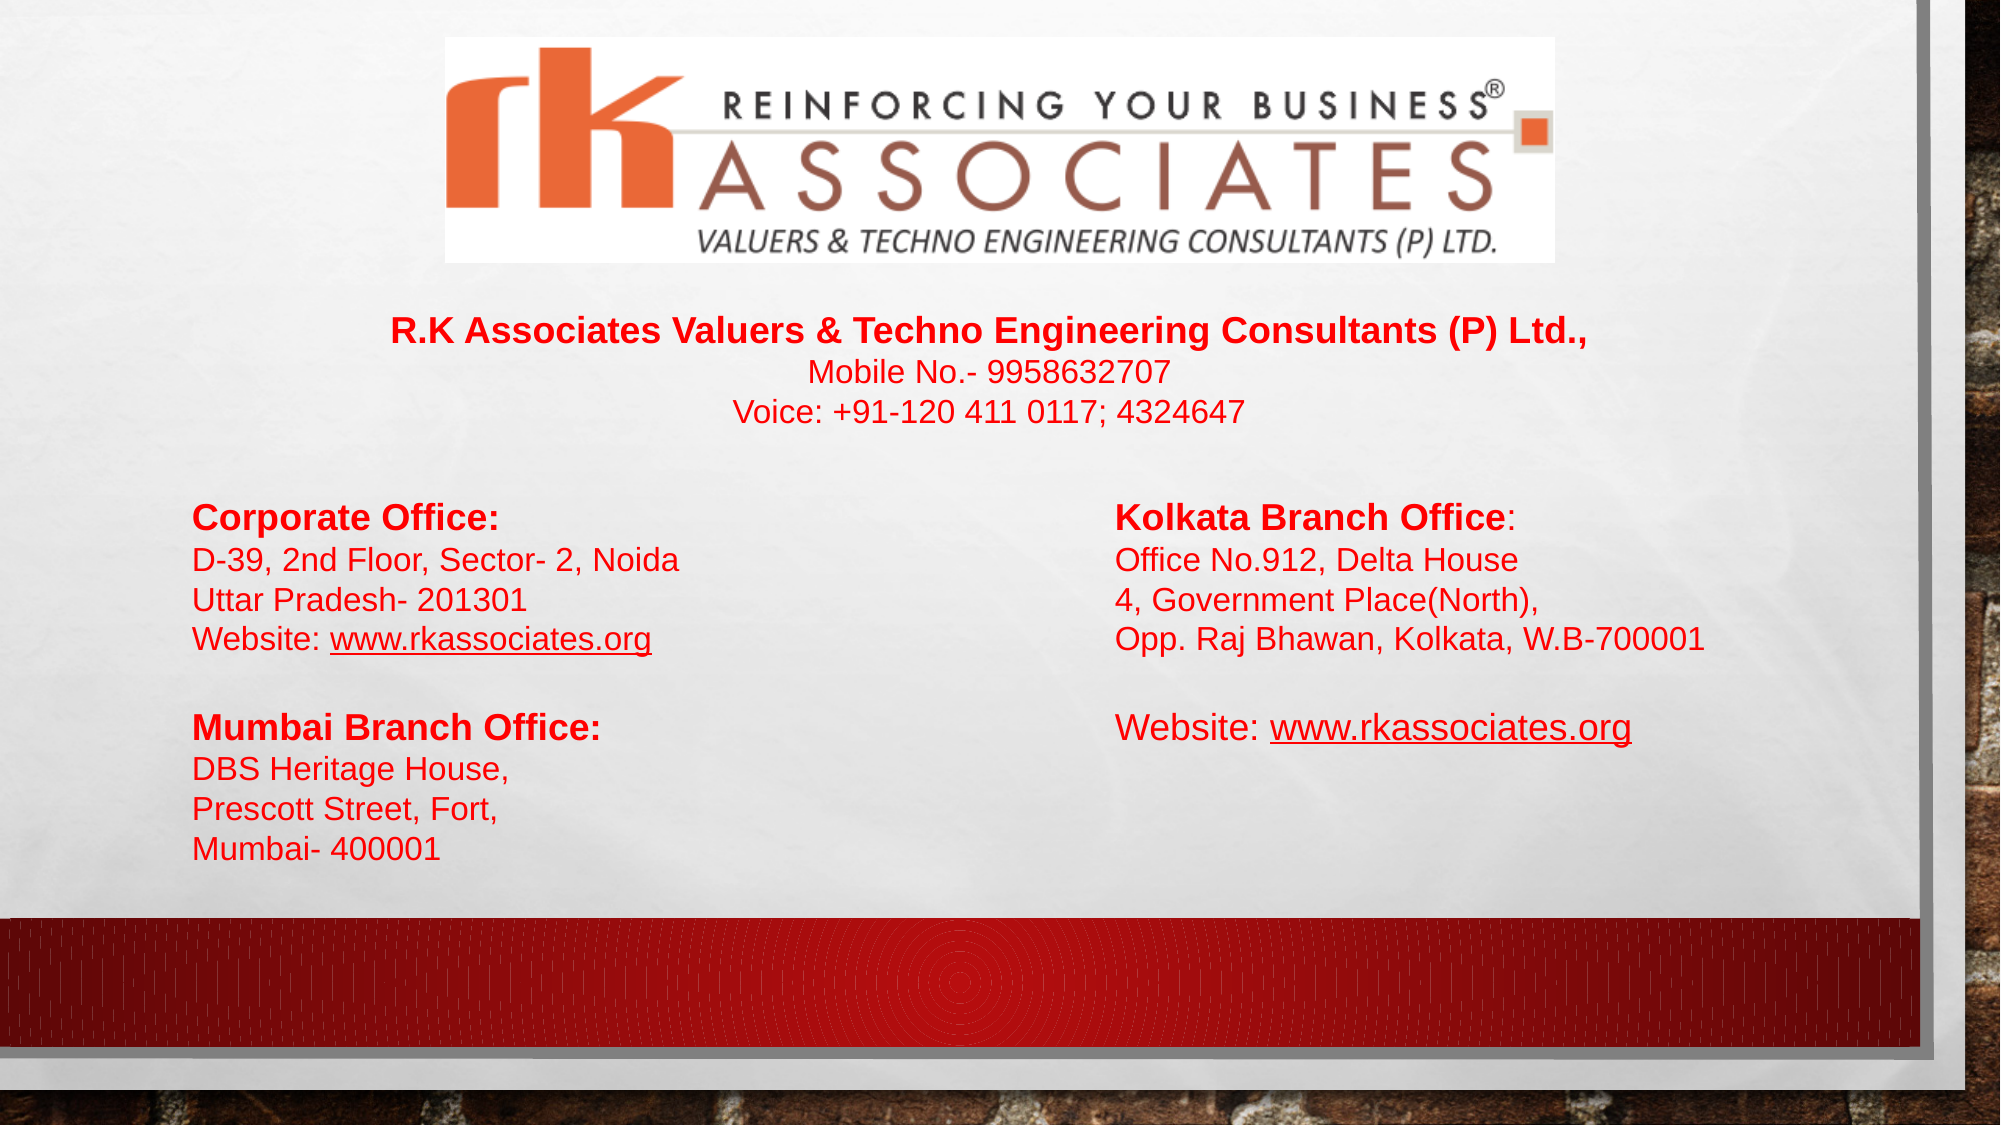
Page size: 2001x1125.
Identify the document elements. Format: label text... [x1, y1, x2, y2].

text_box R.K Associates Valuers & Techno Engineering Consultants (P) Ltd., Mobile No.- 9958632707 Voice: +91-120 411 0117; 4324647 [177, 298, 1803, 438]
picture [0, 0, 2000, 1125]
text_box Corporate Office: D-39, 2nd Floor, Sector- 2, Noida Uttar Pradesh- 201301 Website: www.rkassociates.org Mumbai Branch Office: DBS Heritage House, Prescott Street, Fort, Mumbai- 400001 [177, 485, 800, 960]
picture [445, 37, 1555, 263]
text_box Kolkata Branch Office: Office No.912, Delta House 4, Government Place(North), Opp. Raj Bhawan, Kolkata, W.B-700001 Website: www.rkassociates.org [1100, 485, 1800, 800]
